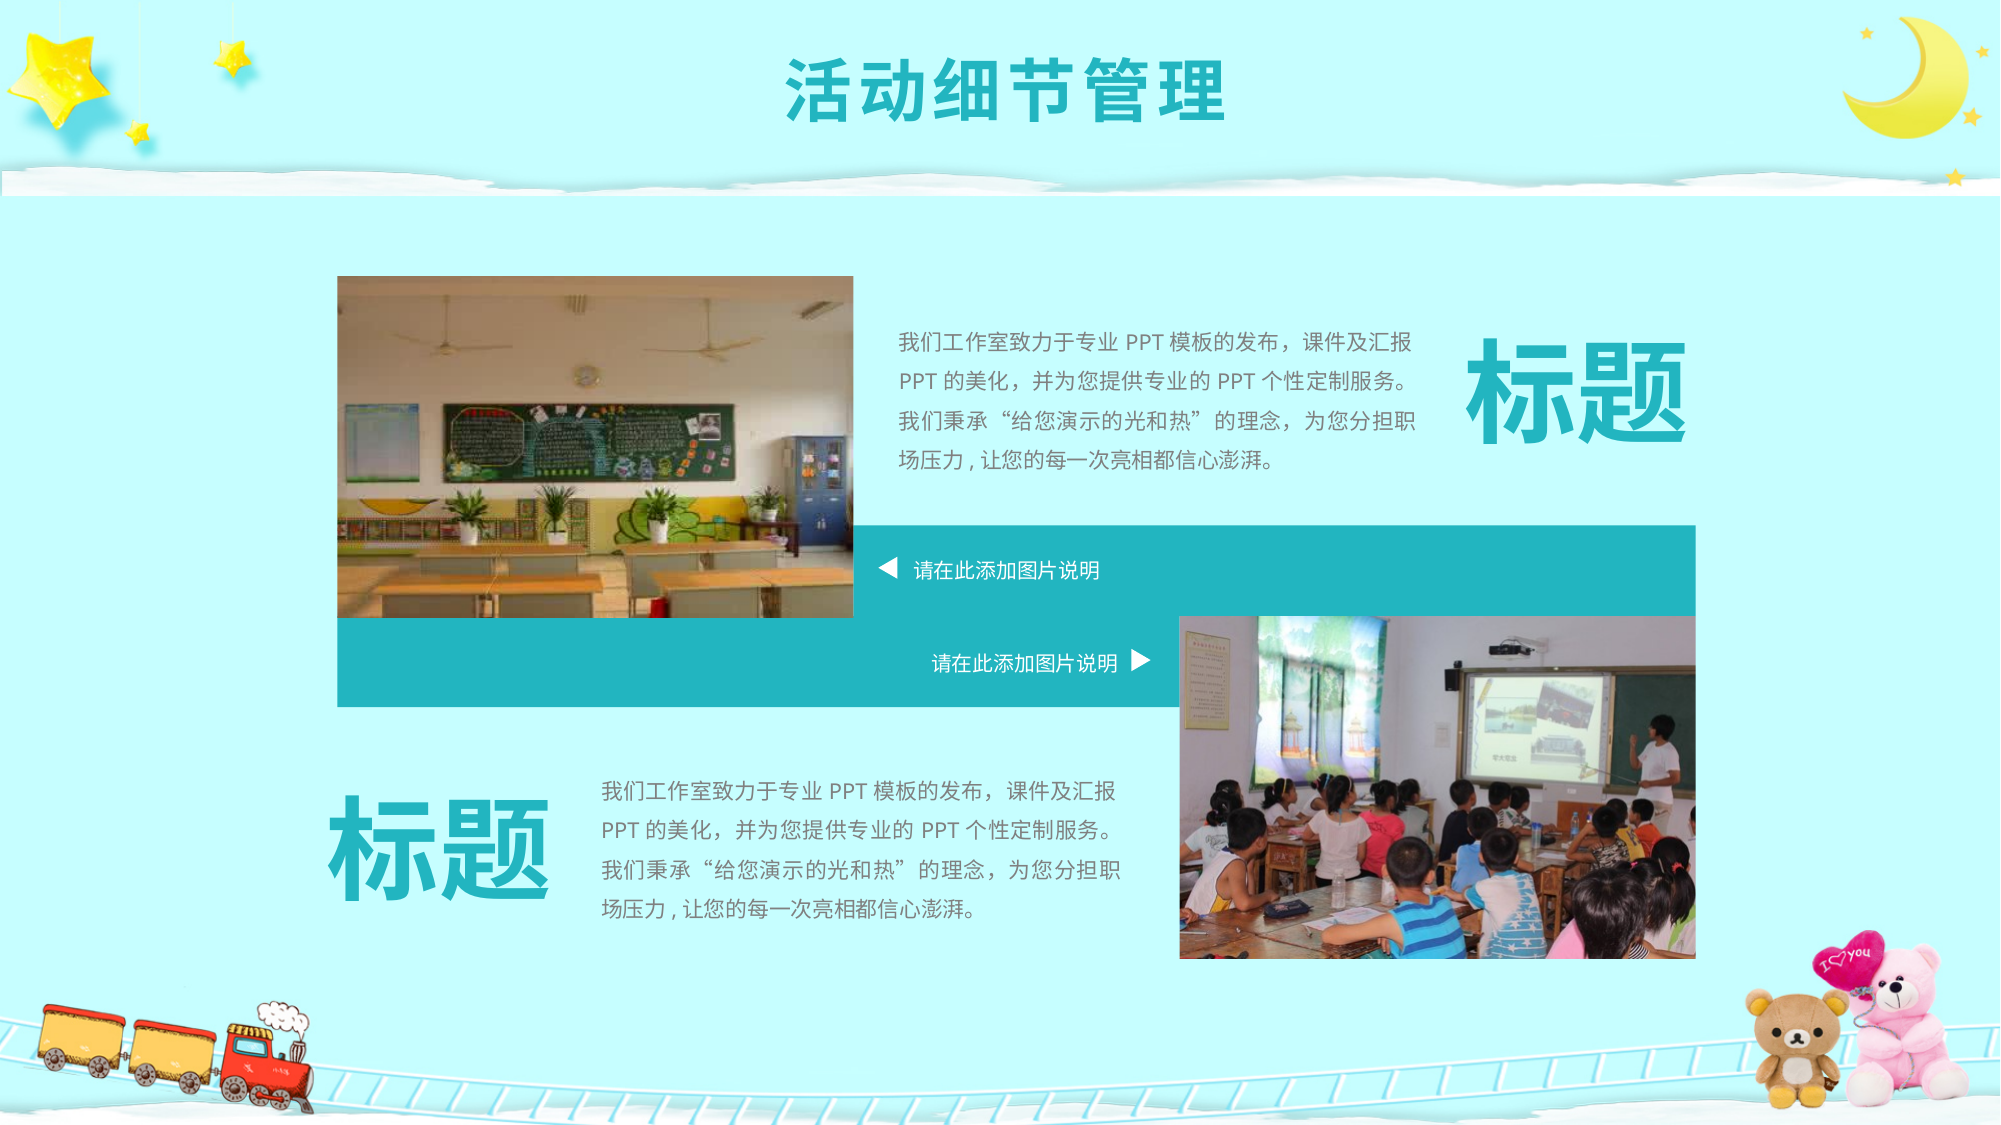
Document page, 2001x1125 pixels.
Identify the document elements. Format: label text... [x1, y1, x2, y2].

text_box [878, 549, 1115, 590]
text_box [336, 275, 854, 619]
text_box 标题 [1464, 314, 1690, 465]
text_box 活动细节管理 [759, 47, 1251, 130]
picture [0, 0, 2001, 1125]
text_box 我们工作室致力于专业PPT模板的发布，课件及汇报PPT的美化，并为您提供专业的PPT个性定制服务。我们秉承“给您演示的光和热”的理念，为您分担职场压力,让您的每一次亮相都信心澎湃。 [601, 757, 1123, 930]
text_box [854, 525, 1696, 616]
text_box [337, 616, 1179, 708]
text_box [916, 643, 1151, 683]
text_box 标题 [326, 772, 553, 922]
text_box [1179, 615, 1697, 959]
text_box 我们工作室致力于专业PPT模板的发布，课件及汇报PPT的美化，并为您提供专业的PPT个性定制服务。我们秉承“给您演示的光和热”的理念，为您分担职场压力,让您的每一次亮相都信心澎湃。 [898, 308, 1418, 481]
